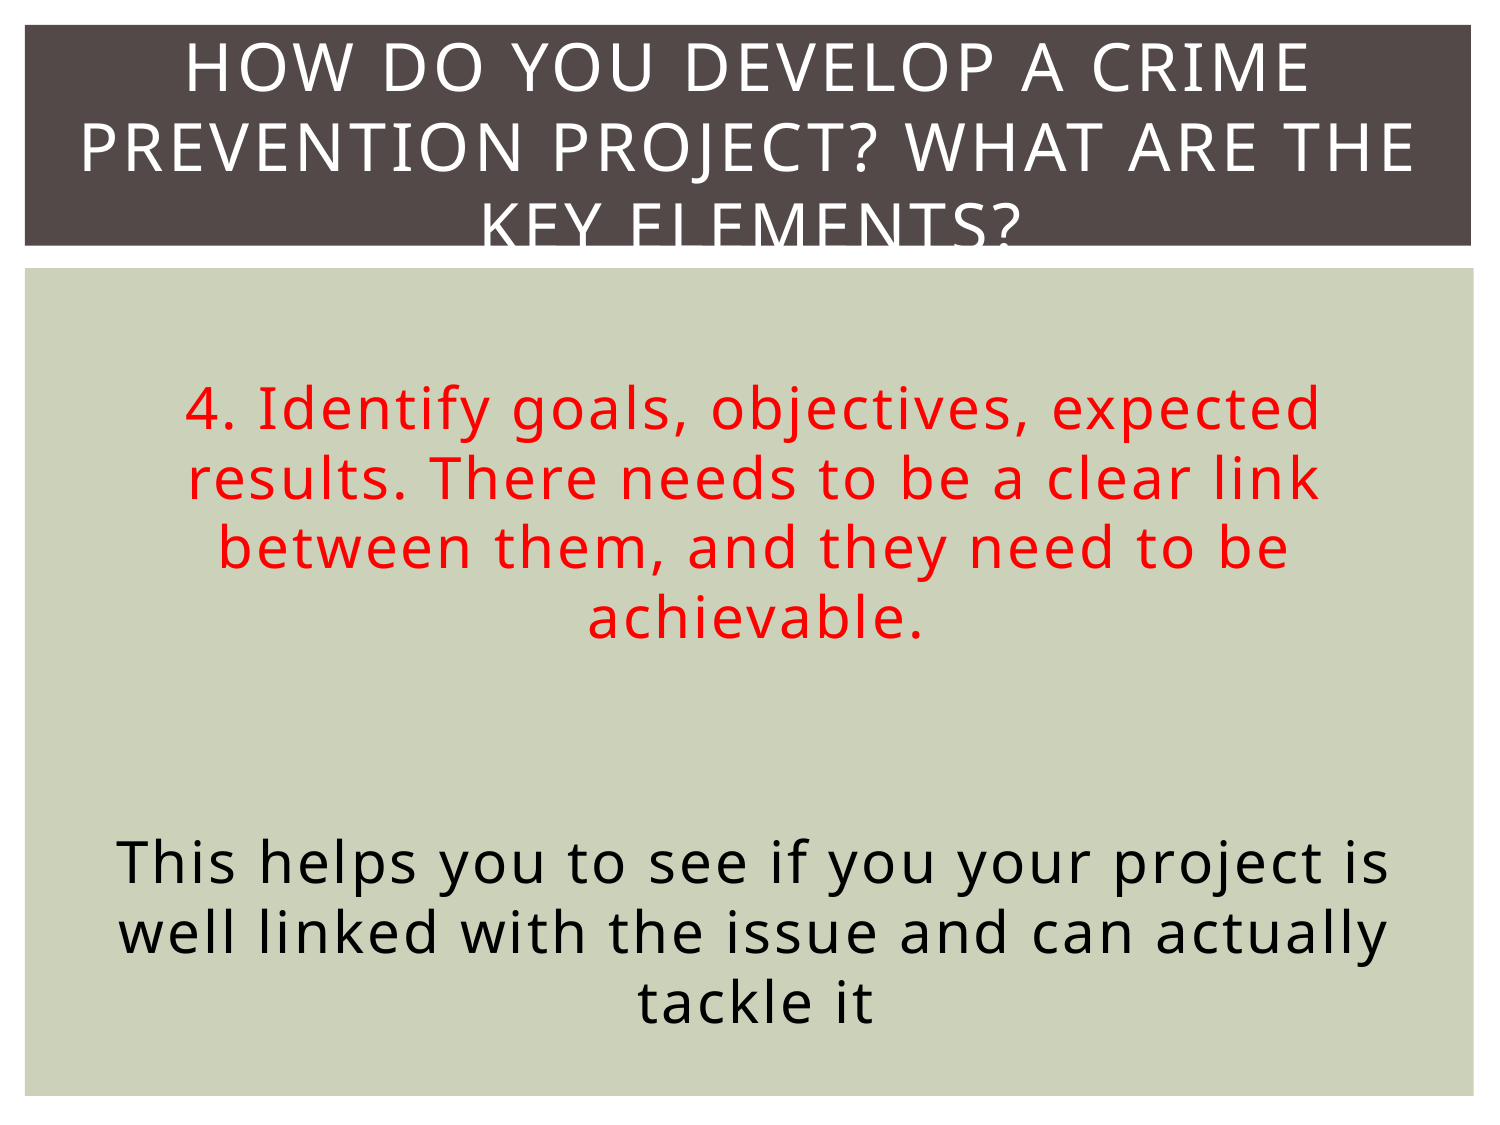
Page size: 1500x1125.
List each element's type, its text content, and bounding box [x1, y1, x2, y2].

list 4. Identify goals, objectives, expected results. There needs to be a clear link between them, and they need to be achievable. This helps you to see if you your project is well linked with the issue and can actually tackle it [62, 281, 1442, 1094]
title How do you develop a crime prevention project? What are the key elements? [62, 58, 1438, 232]
